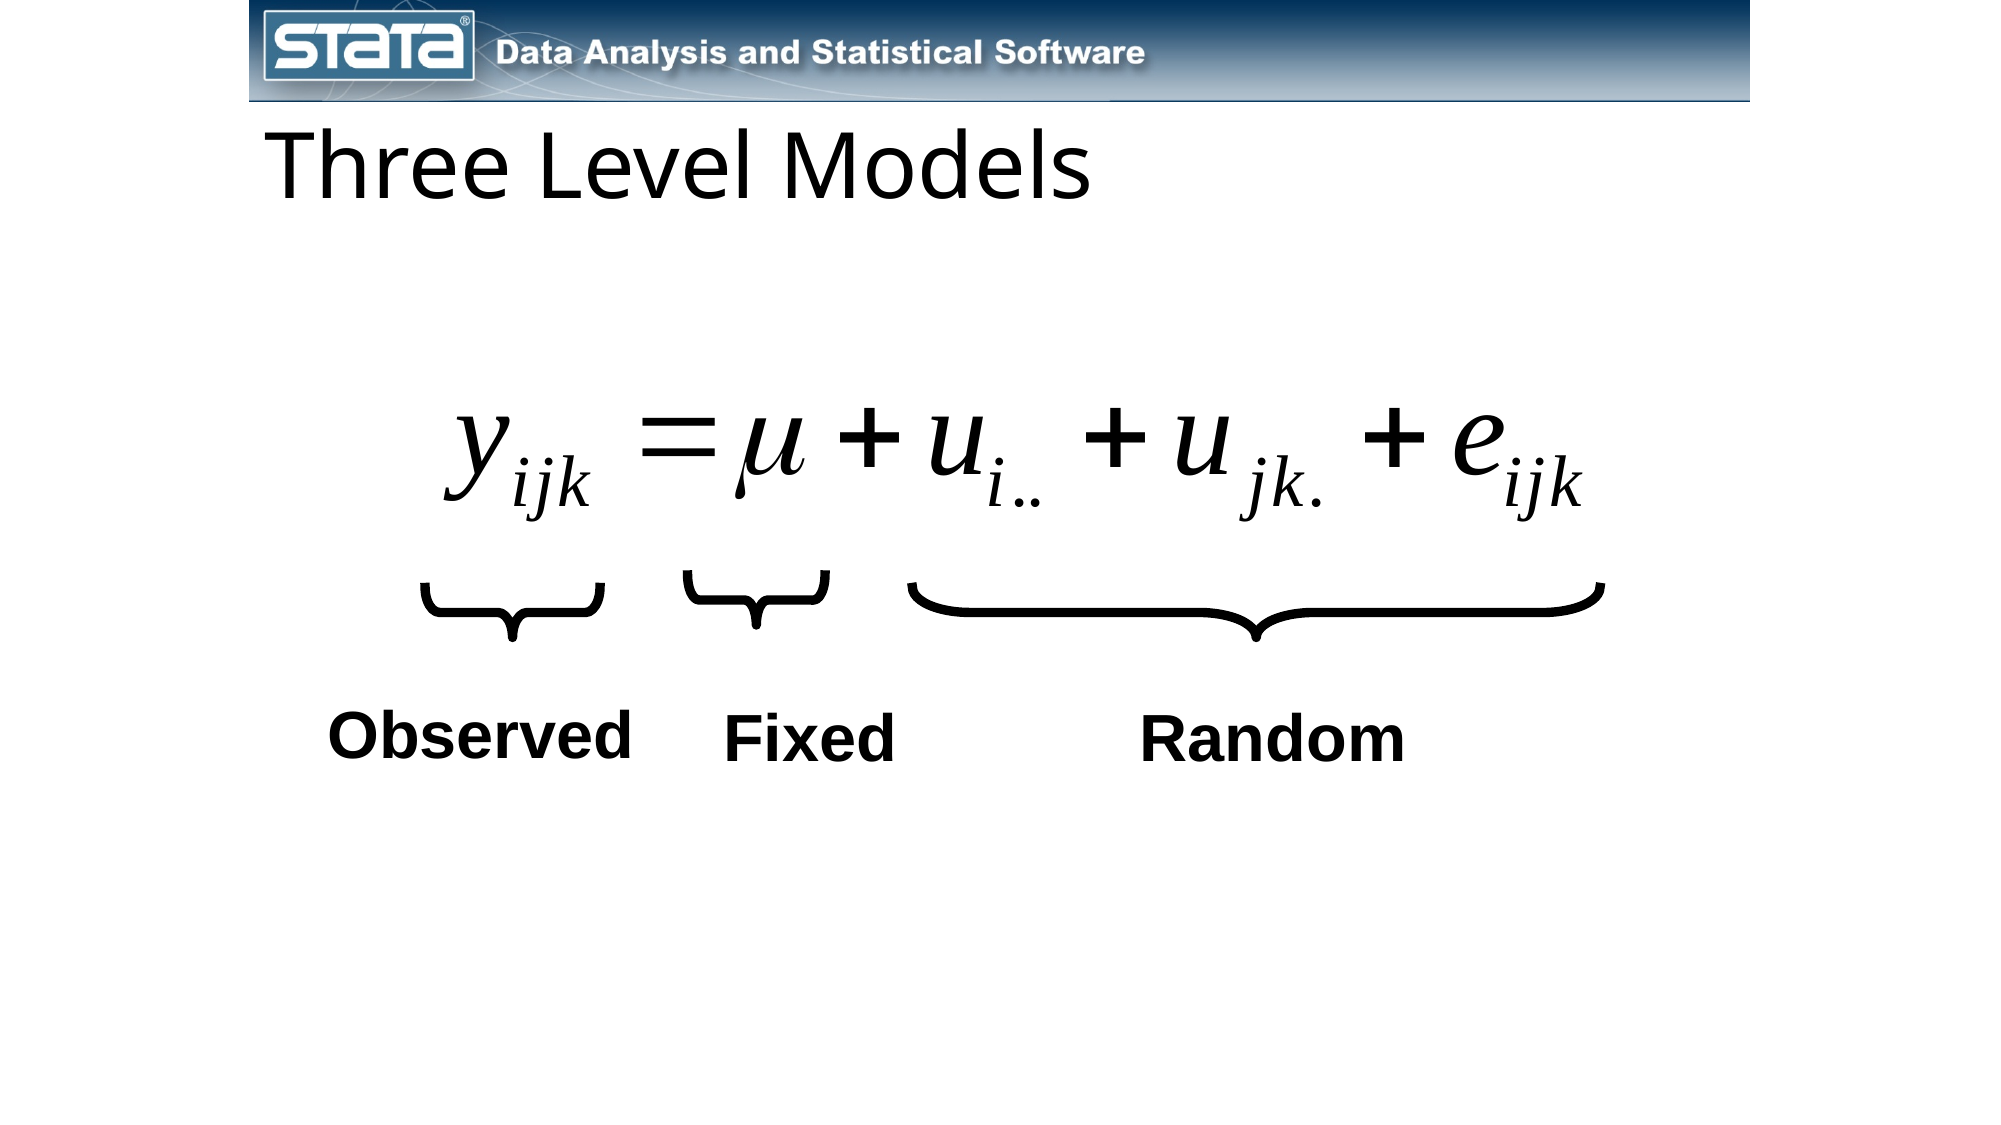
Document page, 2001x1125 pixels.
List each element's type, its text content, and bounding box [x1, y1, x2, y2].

text_box [425, 587, 601, 638]
picture [249, 0, 1750, 102]
text_box Fixed [708, 687, 913, 783]
text_box [912, 587, 1600, 638]
text_box [687, 575, 826, 626]
text_box Random [1125, 687, 1422, 783]
title Three Level Models [249, 102, 1750, 238]
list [422, 349, 1600, 548]
text_box Observed [312, 684, 650, 780]
